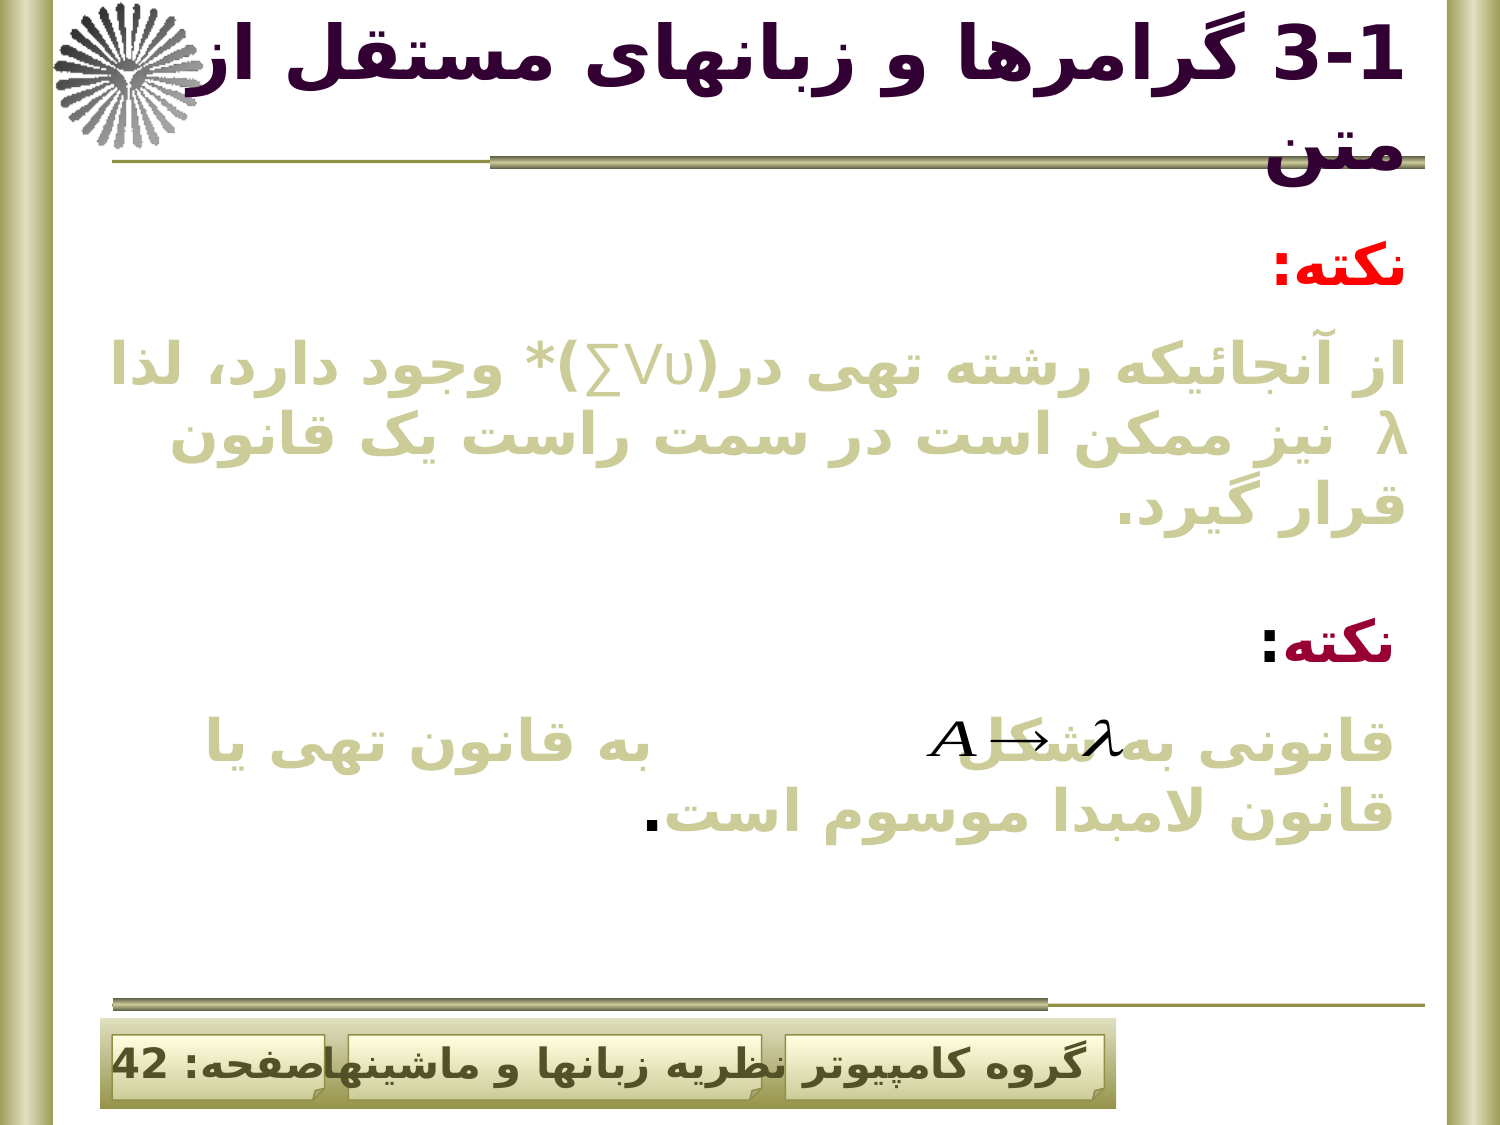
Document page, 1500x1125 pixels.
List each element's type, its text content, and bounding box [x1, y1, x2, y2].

title 3-1 گرامرها و زبانهای مستقل از متن [147, 42, 1423, 147]
text_box نکته: از آنجائیکه رشته تهی در(Vυ∑)* وجود دارد، لذا λ نیز ممکن است در سمت راست یک قانون قرار گیرد. [53, 533, 1424, 544]
text_box نکته: از آنجائیکه رشته تهی در(Vυ∑)* وجود دارد، لذا λ نیز ممکن است در سمت راست یک قانون قرار گیرد. [53, 219, 1424, 531]
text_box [40, 596, 1412, 788]
